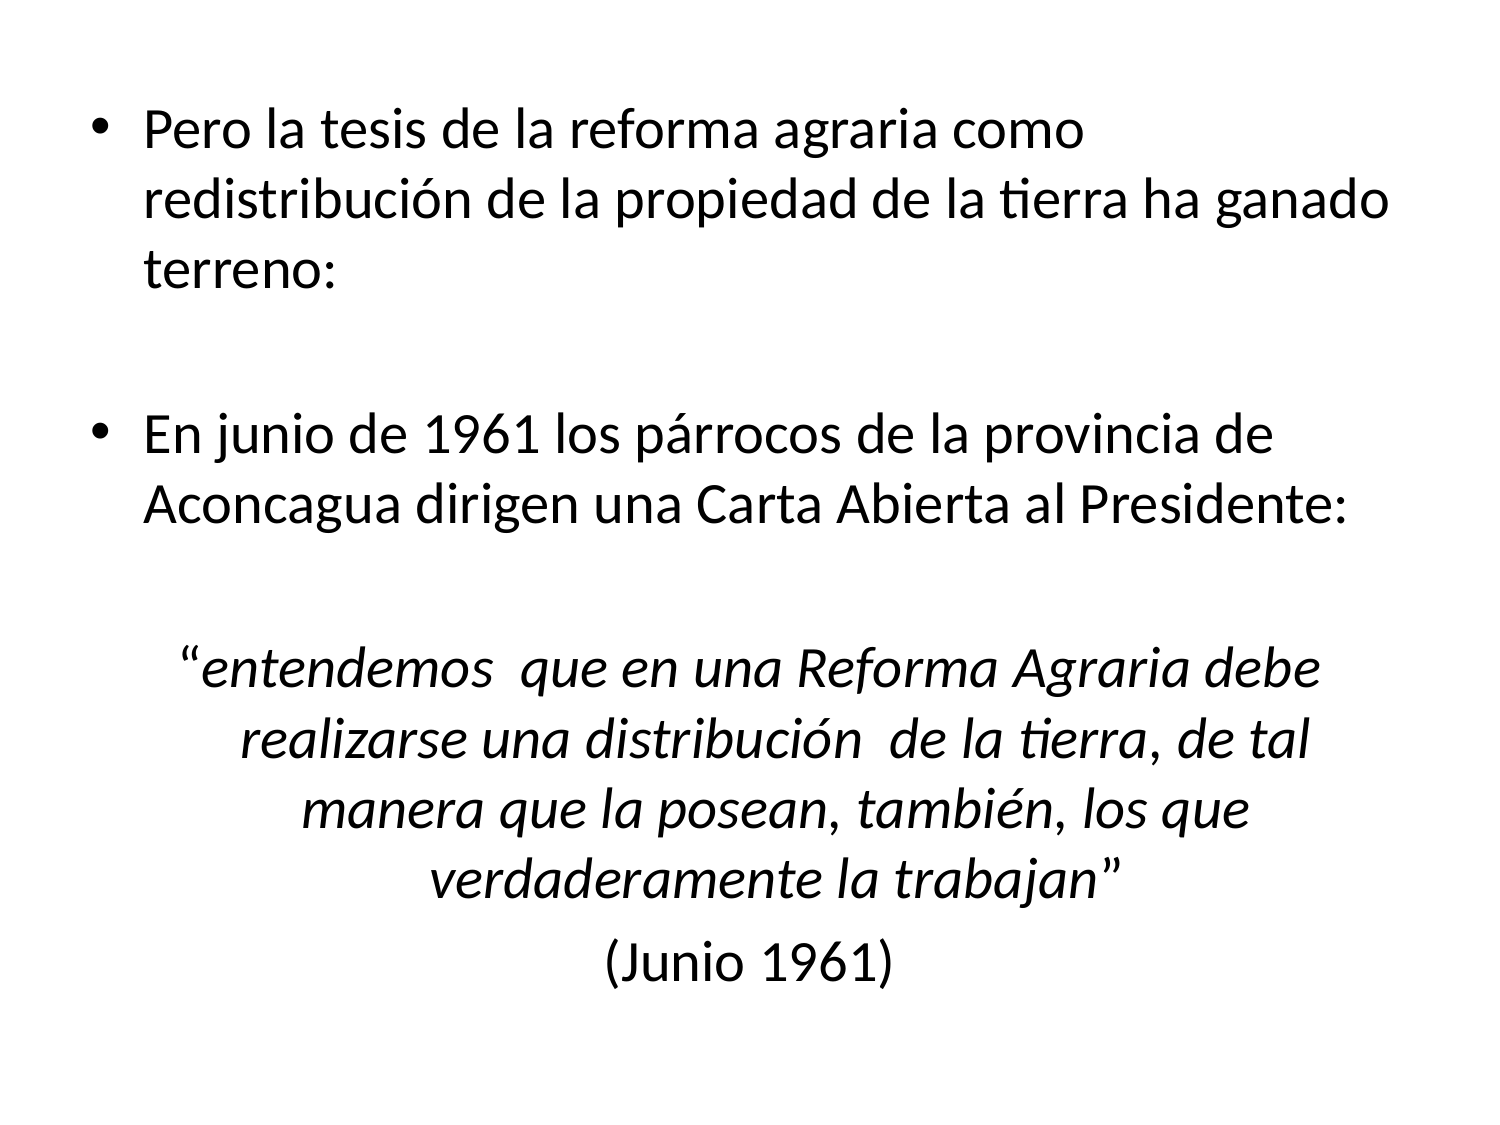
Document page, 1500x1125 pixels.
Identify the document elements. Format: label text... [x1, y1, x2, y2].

list Pero la tesis de la reforma agraria como redistribución de la propiedad de la tierra ha ganado terreno: En junio de 1961 los párrocos de la provincia de Aconcagua dirigen una Carta Abierta al Presidente: “entendemos que en una Reforma Agraria debe realizarse una distribución de la tierra, de tal manera que la posean, también, los que verdaderamente la trabajan” (Junio 1961) [75, 82, 1425, 1005]
